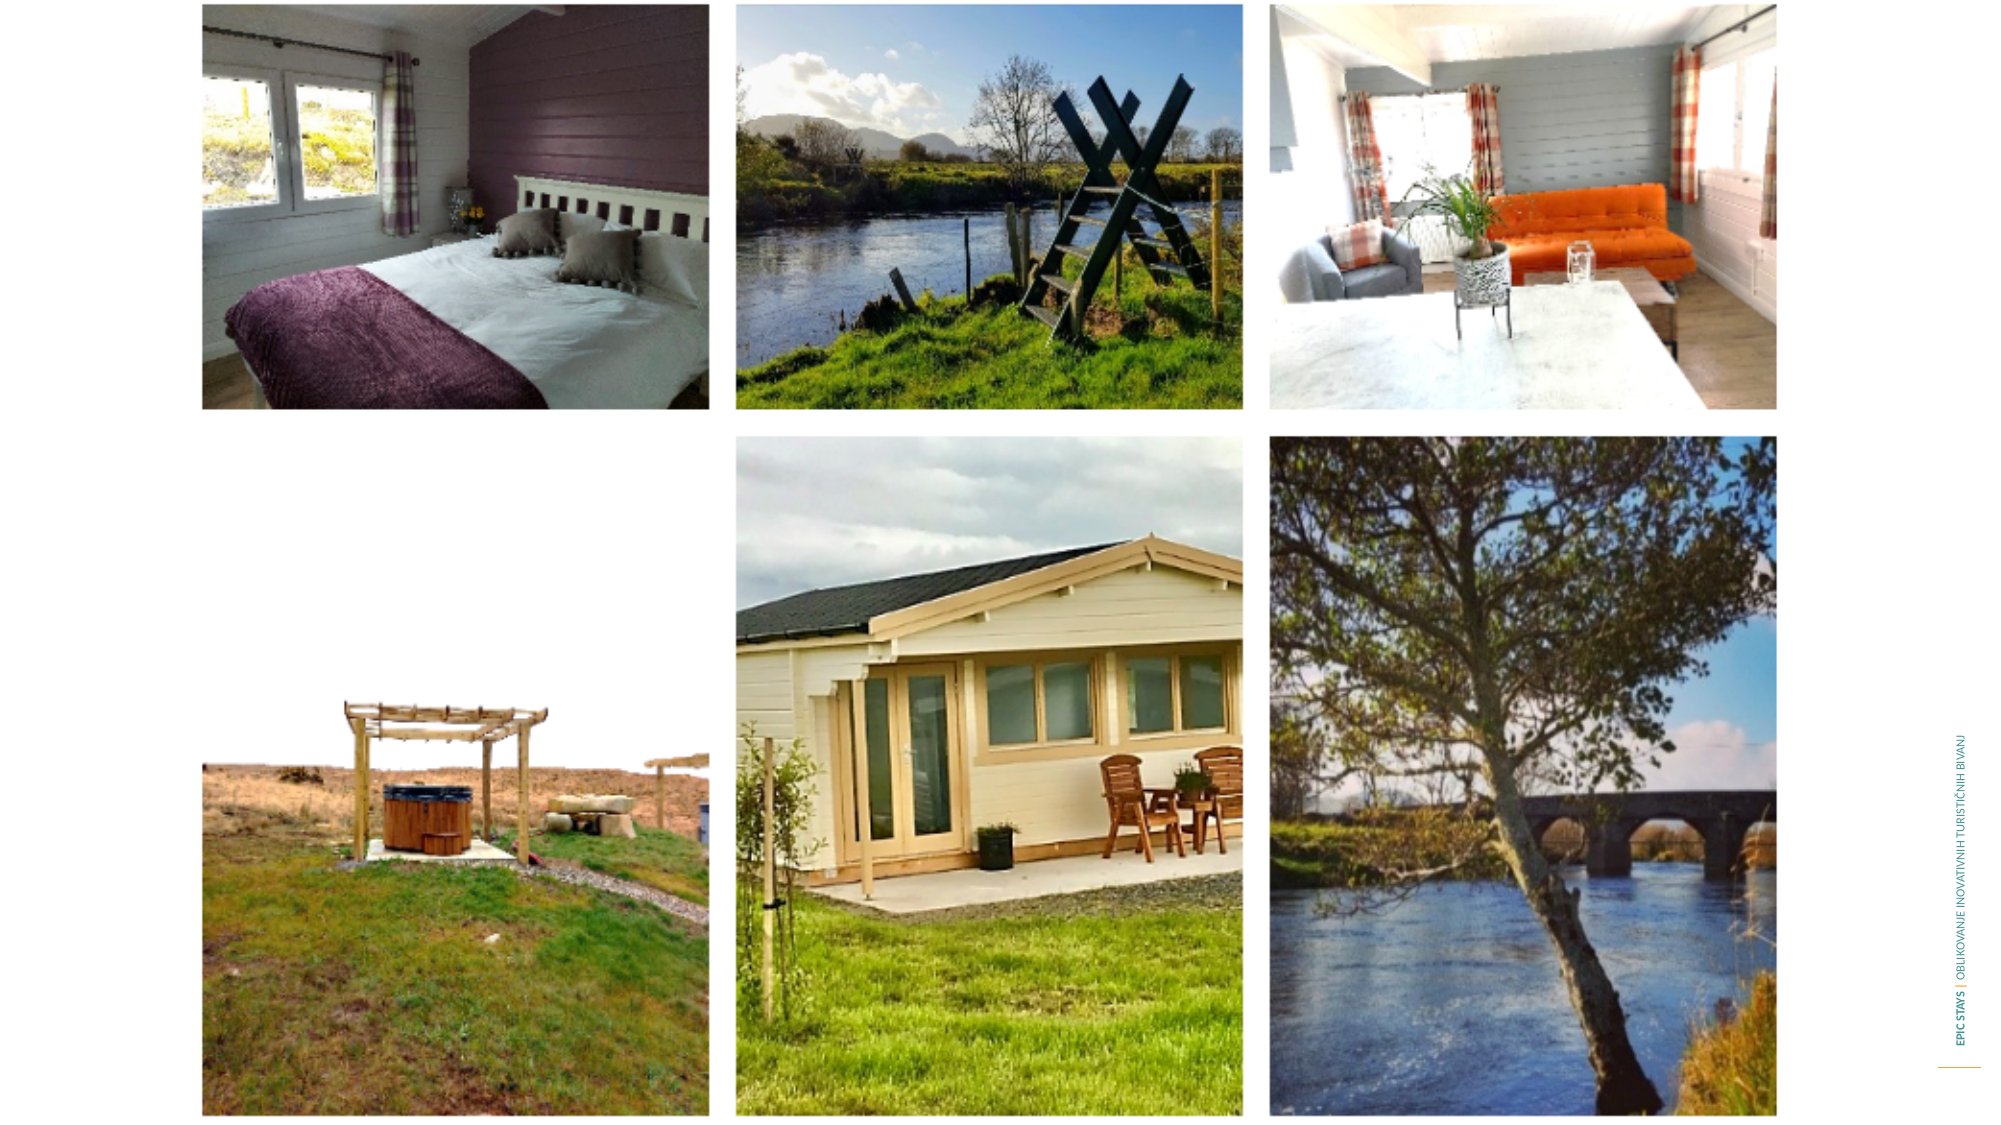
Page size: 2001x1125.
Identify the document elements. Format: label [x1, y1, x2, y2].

picture [197, 0, 1804, 1125]
